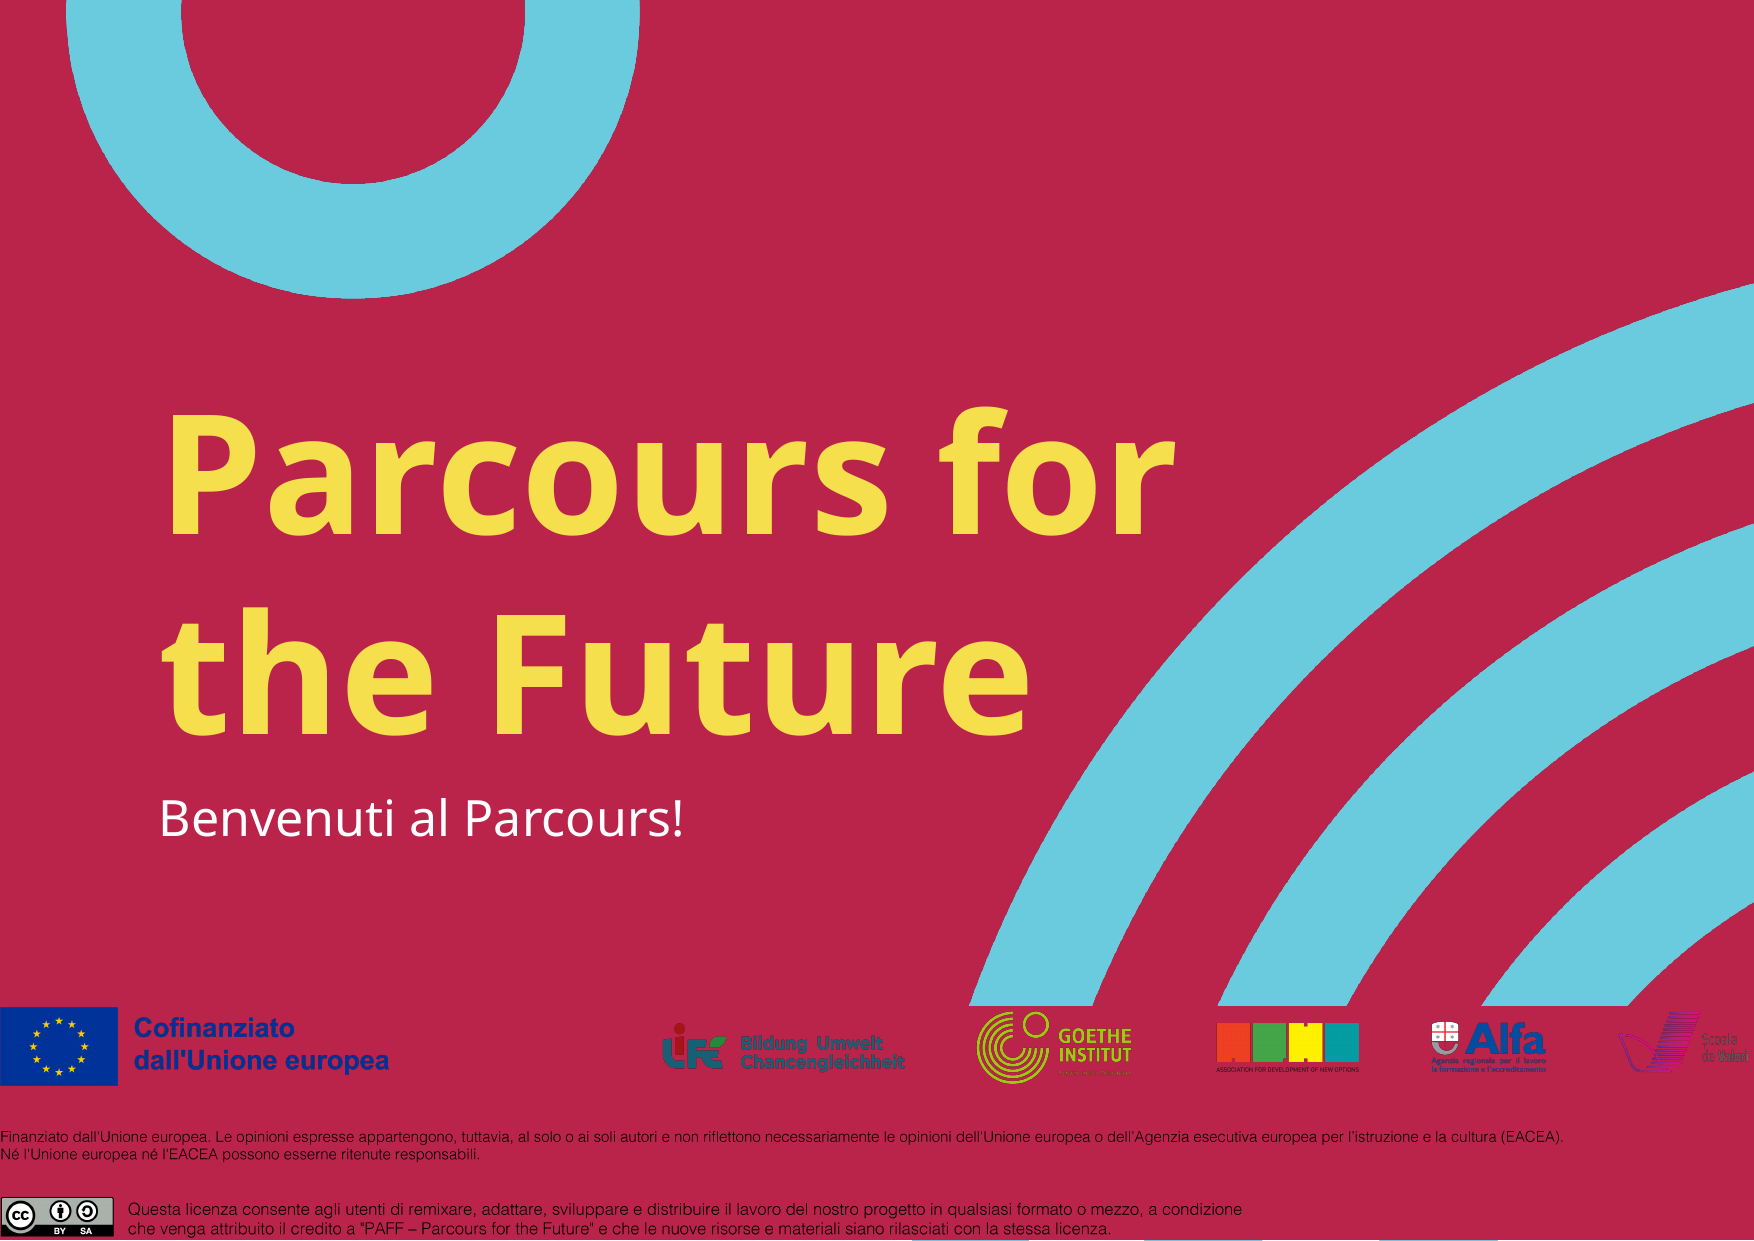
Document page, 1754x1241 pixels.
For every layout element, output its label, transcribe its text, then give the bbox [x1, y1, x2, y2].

text_box Benvenuti al Parcours! [143, 779, 902, 854]
text_box Parcours for the Future [143, 360, 902, 775]
picture [0, 244, 1754, 1241]
picture [66, 0, 640, 299]
